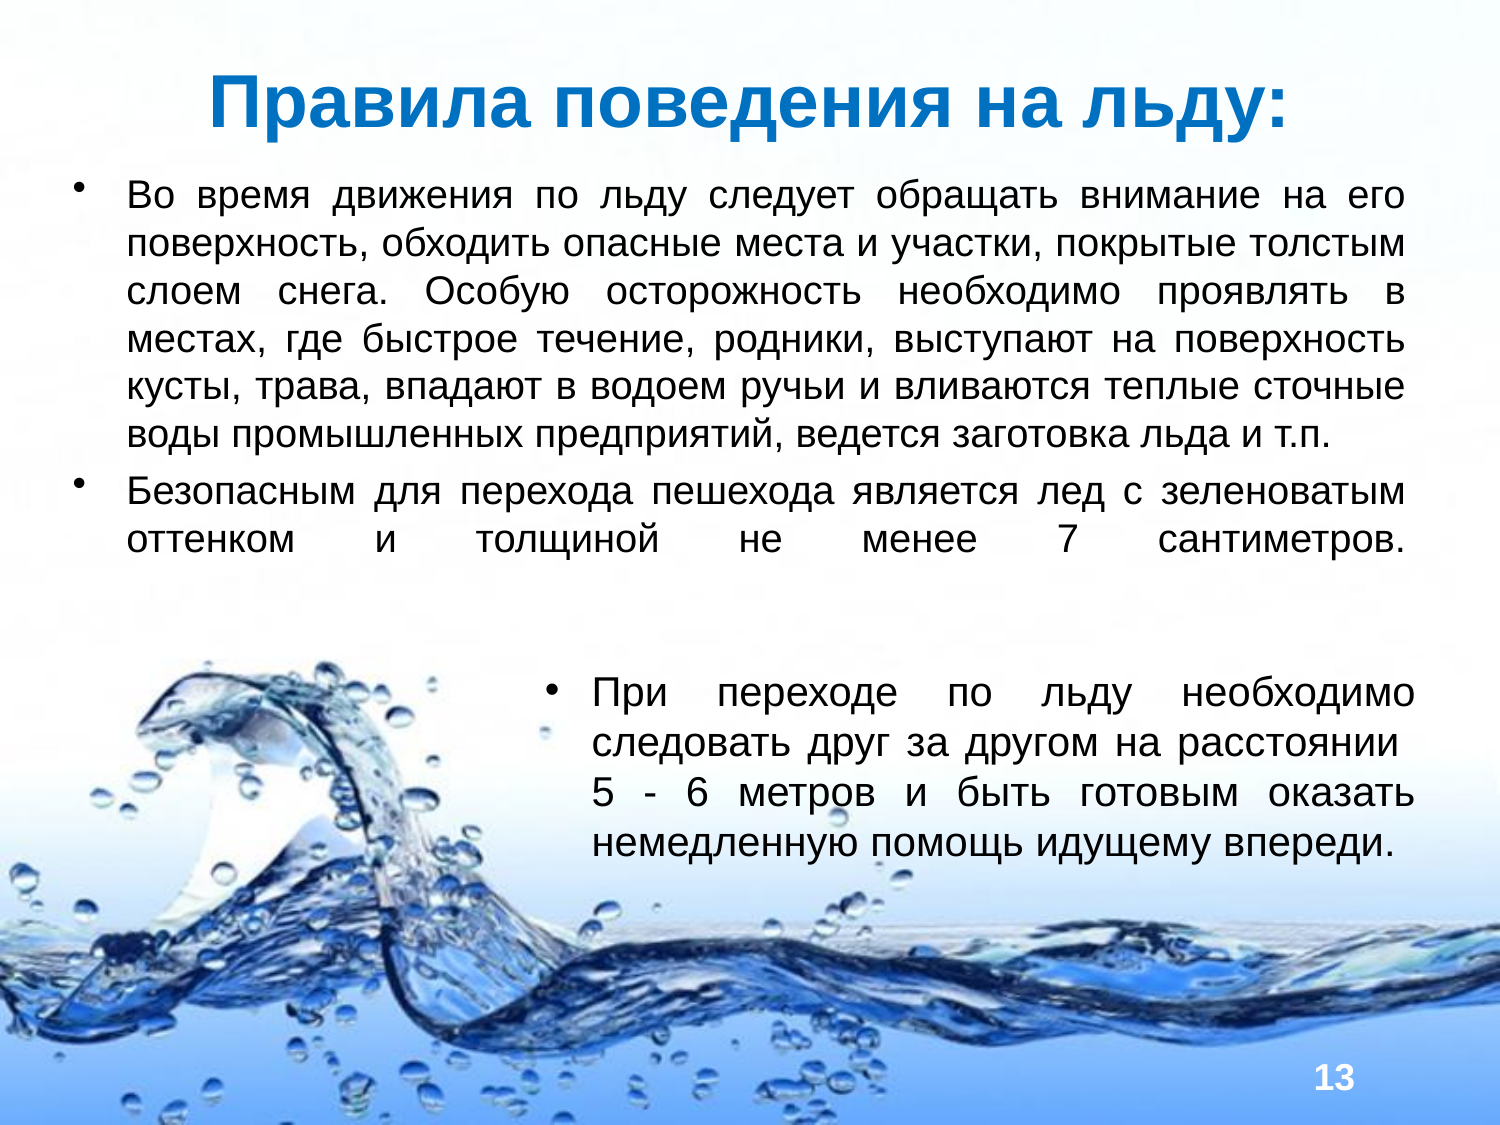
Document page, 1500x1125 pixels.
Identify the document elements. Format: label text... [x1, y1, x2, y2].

title Правила поведения на льду: [74, 44, 1426, 150]
list Во время движения по льду следует обращать внимание на его поверхность, обходить опасные места и участки, покрытые толстым слоем снега. Особую осторожность необходимо проявлять в местах, где быстрое течение, родники, выступают на поверхность кусты, трава, впадают в водоем ручьи и вливаются теплые сточные воды промышленных предприятий, ведется заготовка льда и т.п. Безопасным для перехода пешехода является лед с зеленоватым оттенком и толщиной не менее 7 сантиметров. [64, 160, 1416, 646]
slide_number 13 [1305, 1045, 1366, 1104]
picture [0, 0, 1500, 1125]
text_box При переходе по льду необходимо следовать друг за другом на расстоянии 5 - 6 метров и быть готовым оказать немедленную помощь идущему впереди. [537, 656, 1424, 872]
